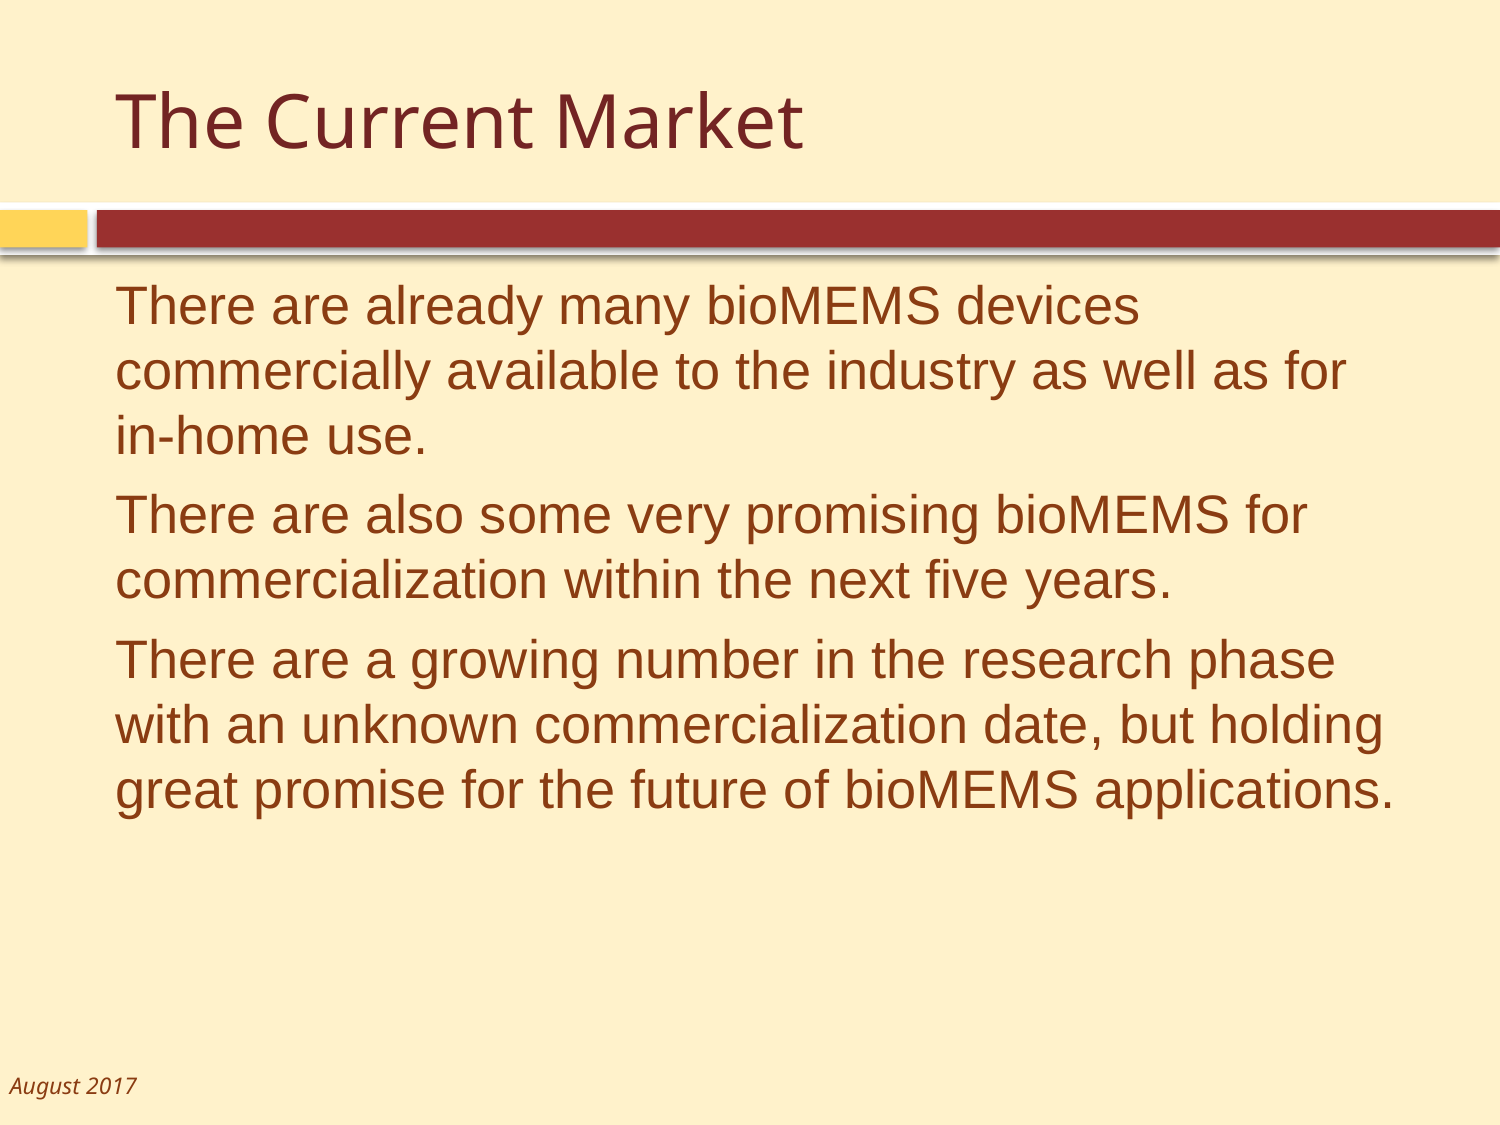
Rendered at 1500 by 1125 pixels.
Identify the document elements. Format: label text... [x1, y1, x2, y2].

list There are already many bioMEMS devices commercially available to the industry as well as for in-home use. There are also some very promising bioMEMS for commercialization within the next five years. There are a growing number in the research phase with an unknown commercialization date, but holding great promise for the future of bioMEMS applications. [100, 262, 1438, 1000]
title The Current Market [100, 37, 1438, 200]
